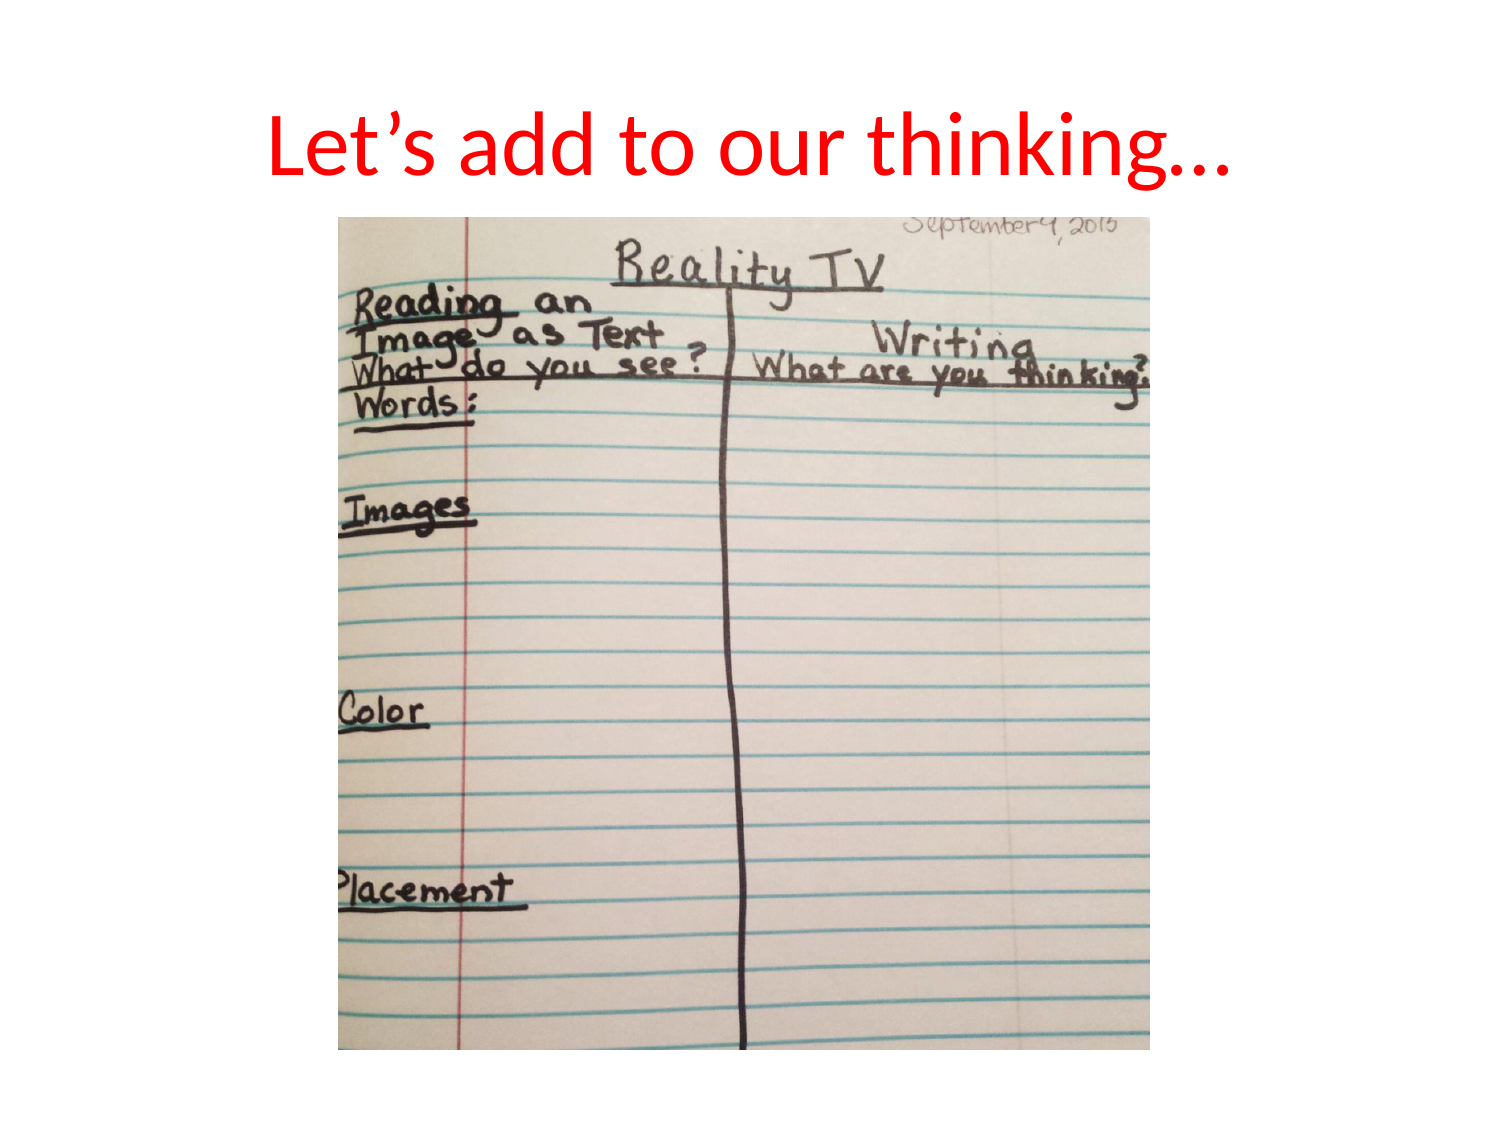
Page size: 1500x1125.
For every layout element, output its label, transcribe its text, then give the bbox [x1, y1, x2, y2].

picture [338, 217, 1150, 227]
title Let’s add to our thinking… [75, 45, 1425, 233]
picture [338, 1041, 1149, 1050]
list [327, 227, 1160, 1041]
